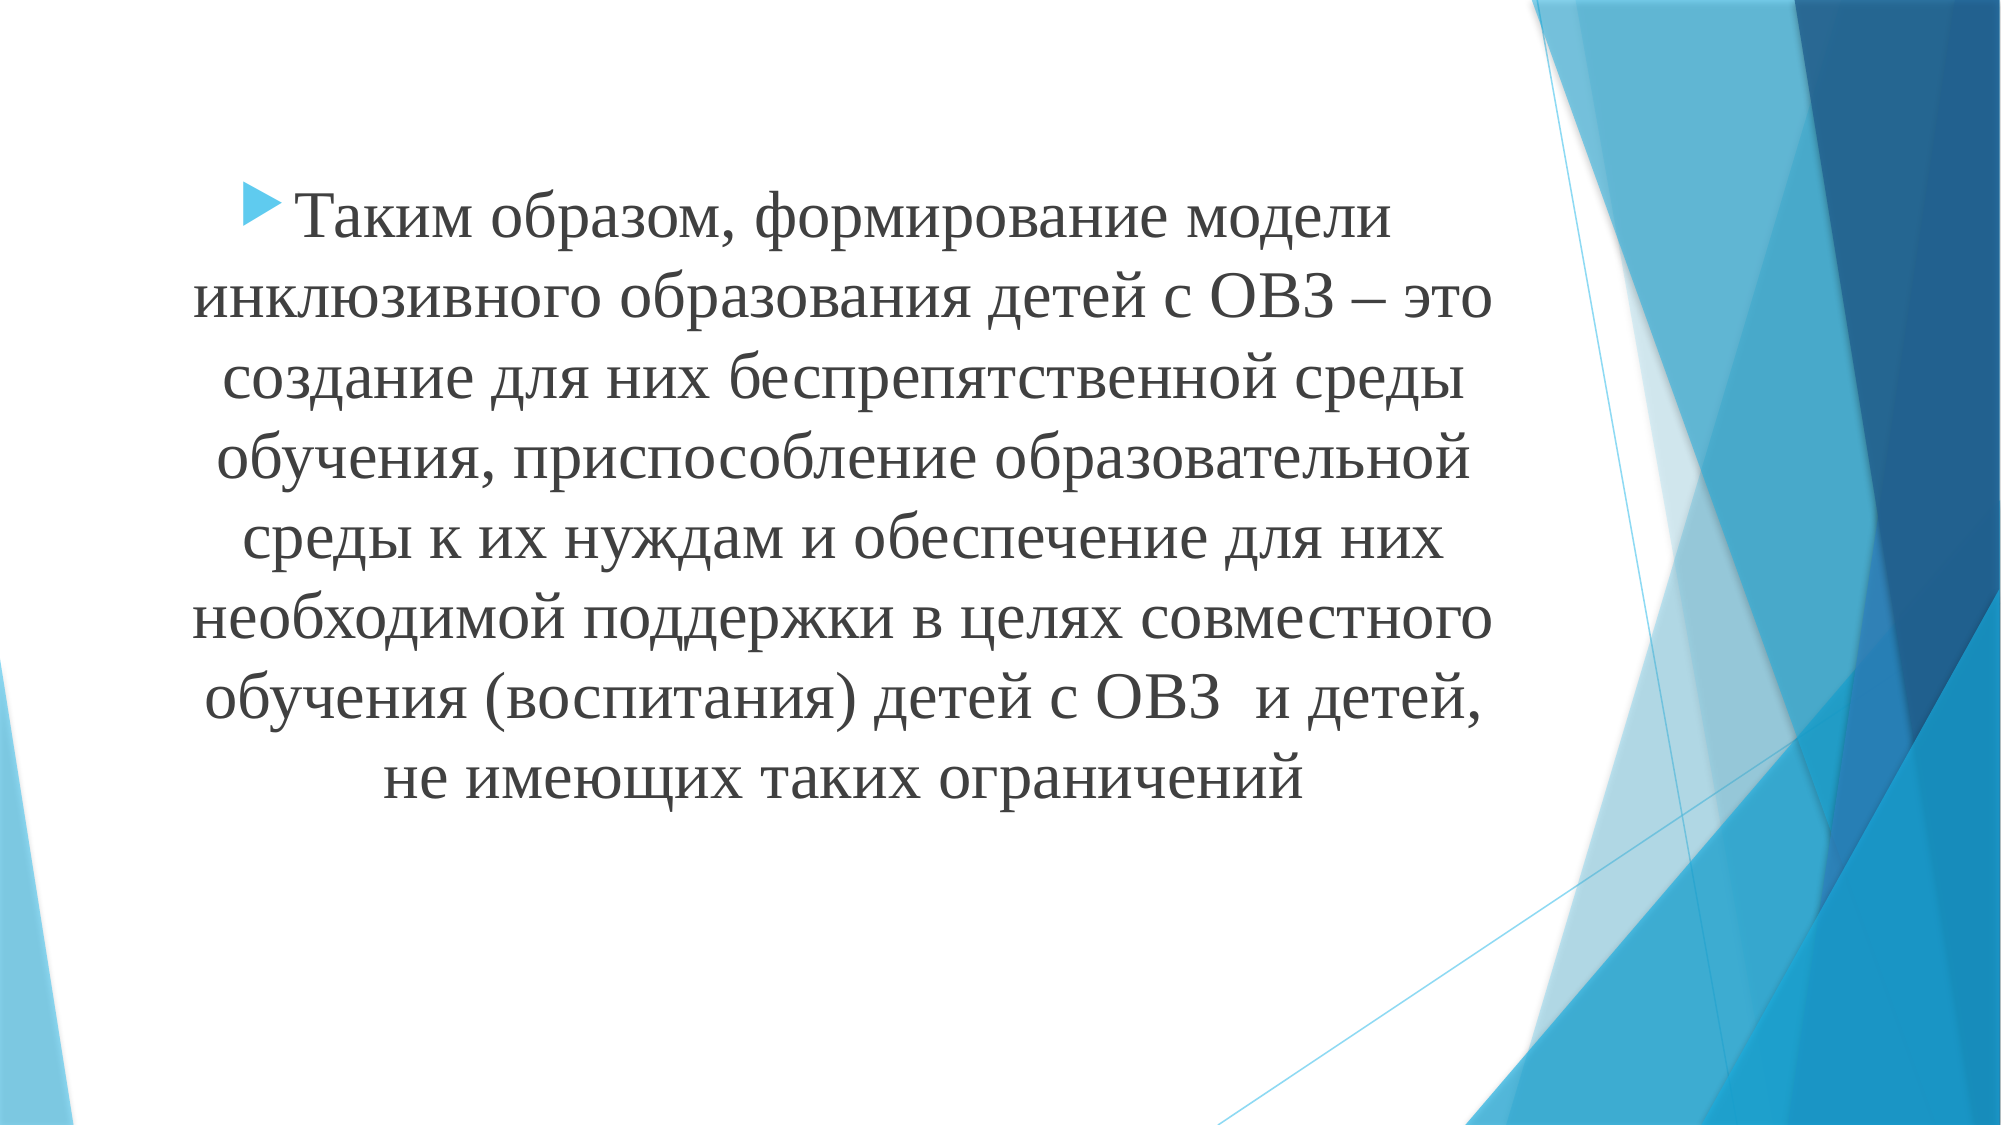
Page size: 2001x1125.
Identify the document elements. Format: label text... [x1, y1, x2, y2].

list Таким образом, формирование модели инклюзивного образования детей с ОВЗ – это создание для них беспрепятственной среды обучения, приспособление образовательной среды к их нуждам и обеспечение для них необходимой поддержки в целях совместного обучения (воспитания) детей с ОВЗ и детей, не имеющих таких ограничений [111, 163, 1522, 992]
